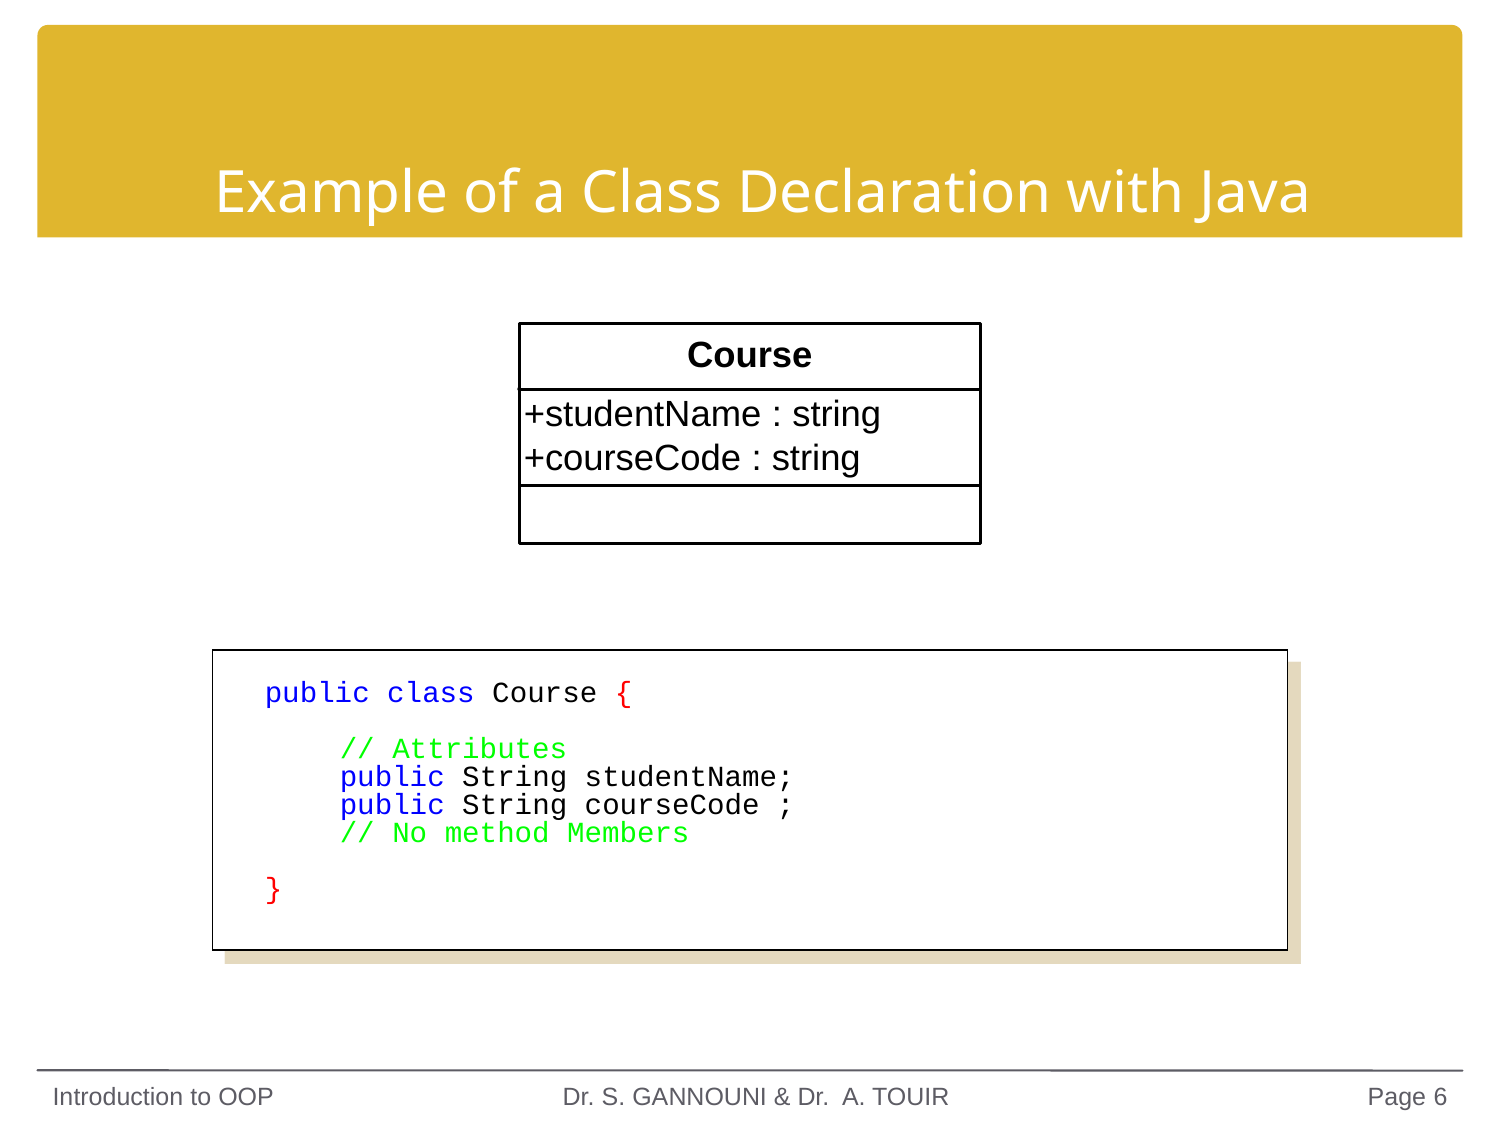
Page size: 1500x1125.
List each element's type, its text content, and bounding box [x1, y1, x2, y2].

title Example of a Class Declaration with Java [49, 124, 1476, 254]
slide_number Introduction to OOP [37, 1069, 388, 1123]
text_box public class Course { // Attributes public String studentName; public String courseCode ; // No method Members } [249, 672, 1113, 967]
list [512, 316, 988, 551]
footer Dr. S. GANNOUNI & Dr. A. TOUIR [474, 1069, 1038, 1123]
slide_number Page 6 [1112, 1069, 1463, 1123]
text_box [212, 649, 1288, 950]
